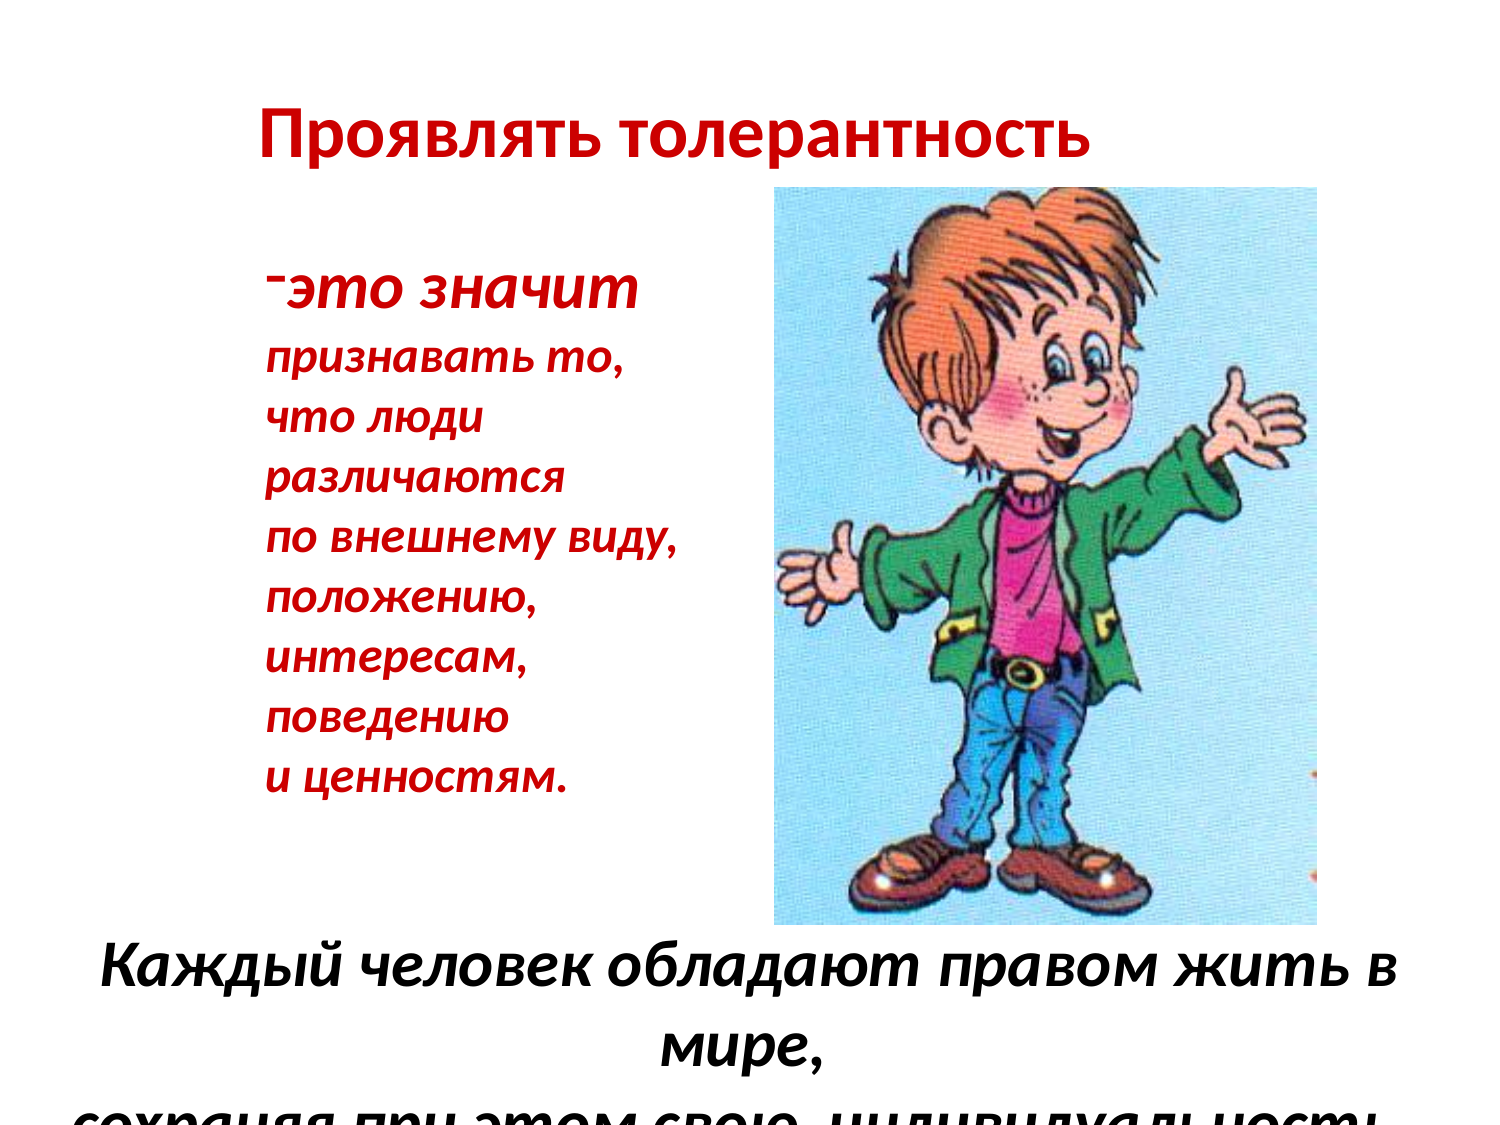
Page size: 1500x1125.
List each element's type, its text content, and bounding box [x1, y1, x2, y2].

text_box Каждый человек обладают правом жить в мире, сохраняя при этом свою индивидуальность. [0, 912, 1500, 1125]
text_box Проявлять толерантность [243, 74, 1108, 180]
picture [774, 187, 1317, 926]
text_box это значит признавать то, что люди различаются по внешнему виду, положению, интересам, поведению и ценностям. [249, 189, 750, 810]
